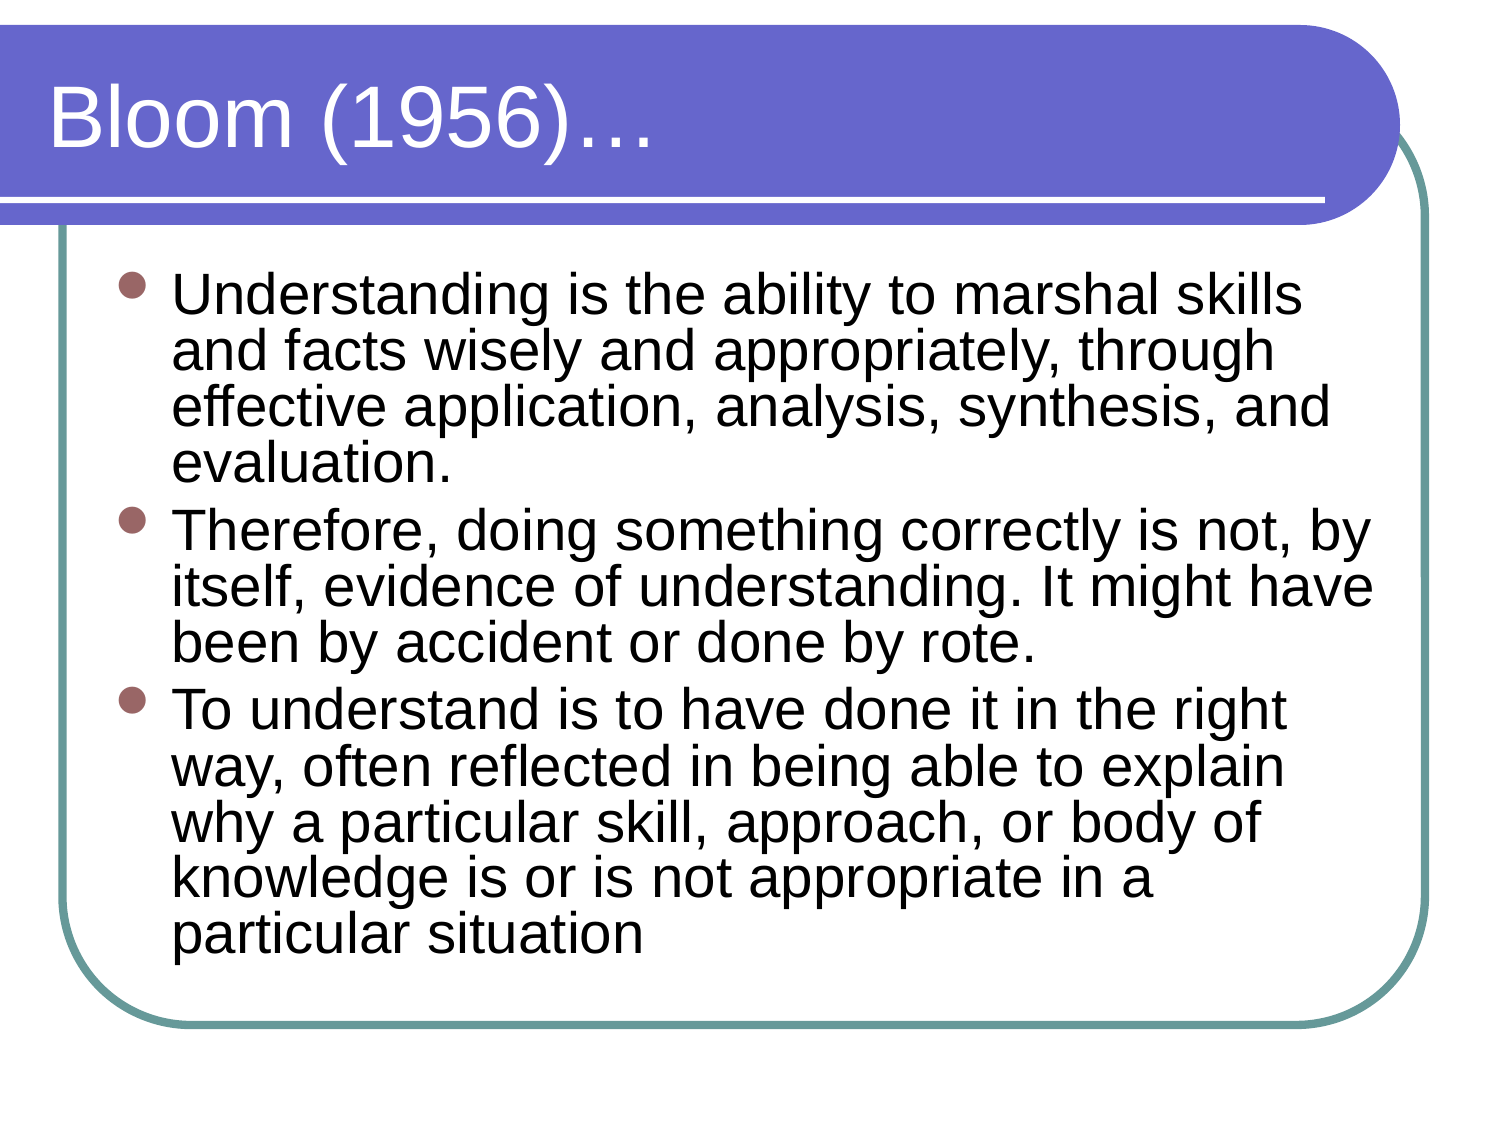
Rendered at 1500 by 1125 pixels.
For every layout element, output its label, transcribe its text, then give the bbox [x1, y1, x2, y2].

list Understanding is the ability to marshal skills and facts wisely and appropriately, through effective application, analysis, synthesis, and evaluation. Therefore, doing something correctly is not, by itself, evidence of understanding. It might have been by accident or done by rote. To understand is to have done it in the right way, often reflected in being able to explain why a particular skill, approach, or body of knowledge is or is not appropriate in a particular situation [99, 262, 1401, 988]
title Bloom (1956)… [31, 37, 1348, 188]
